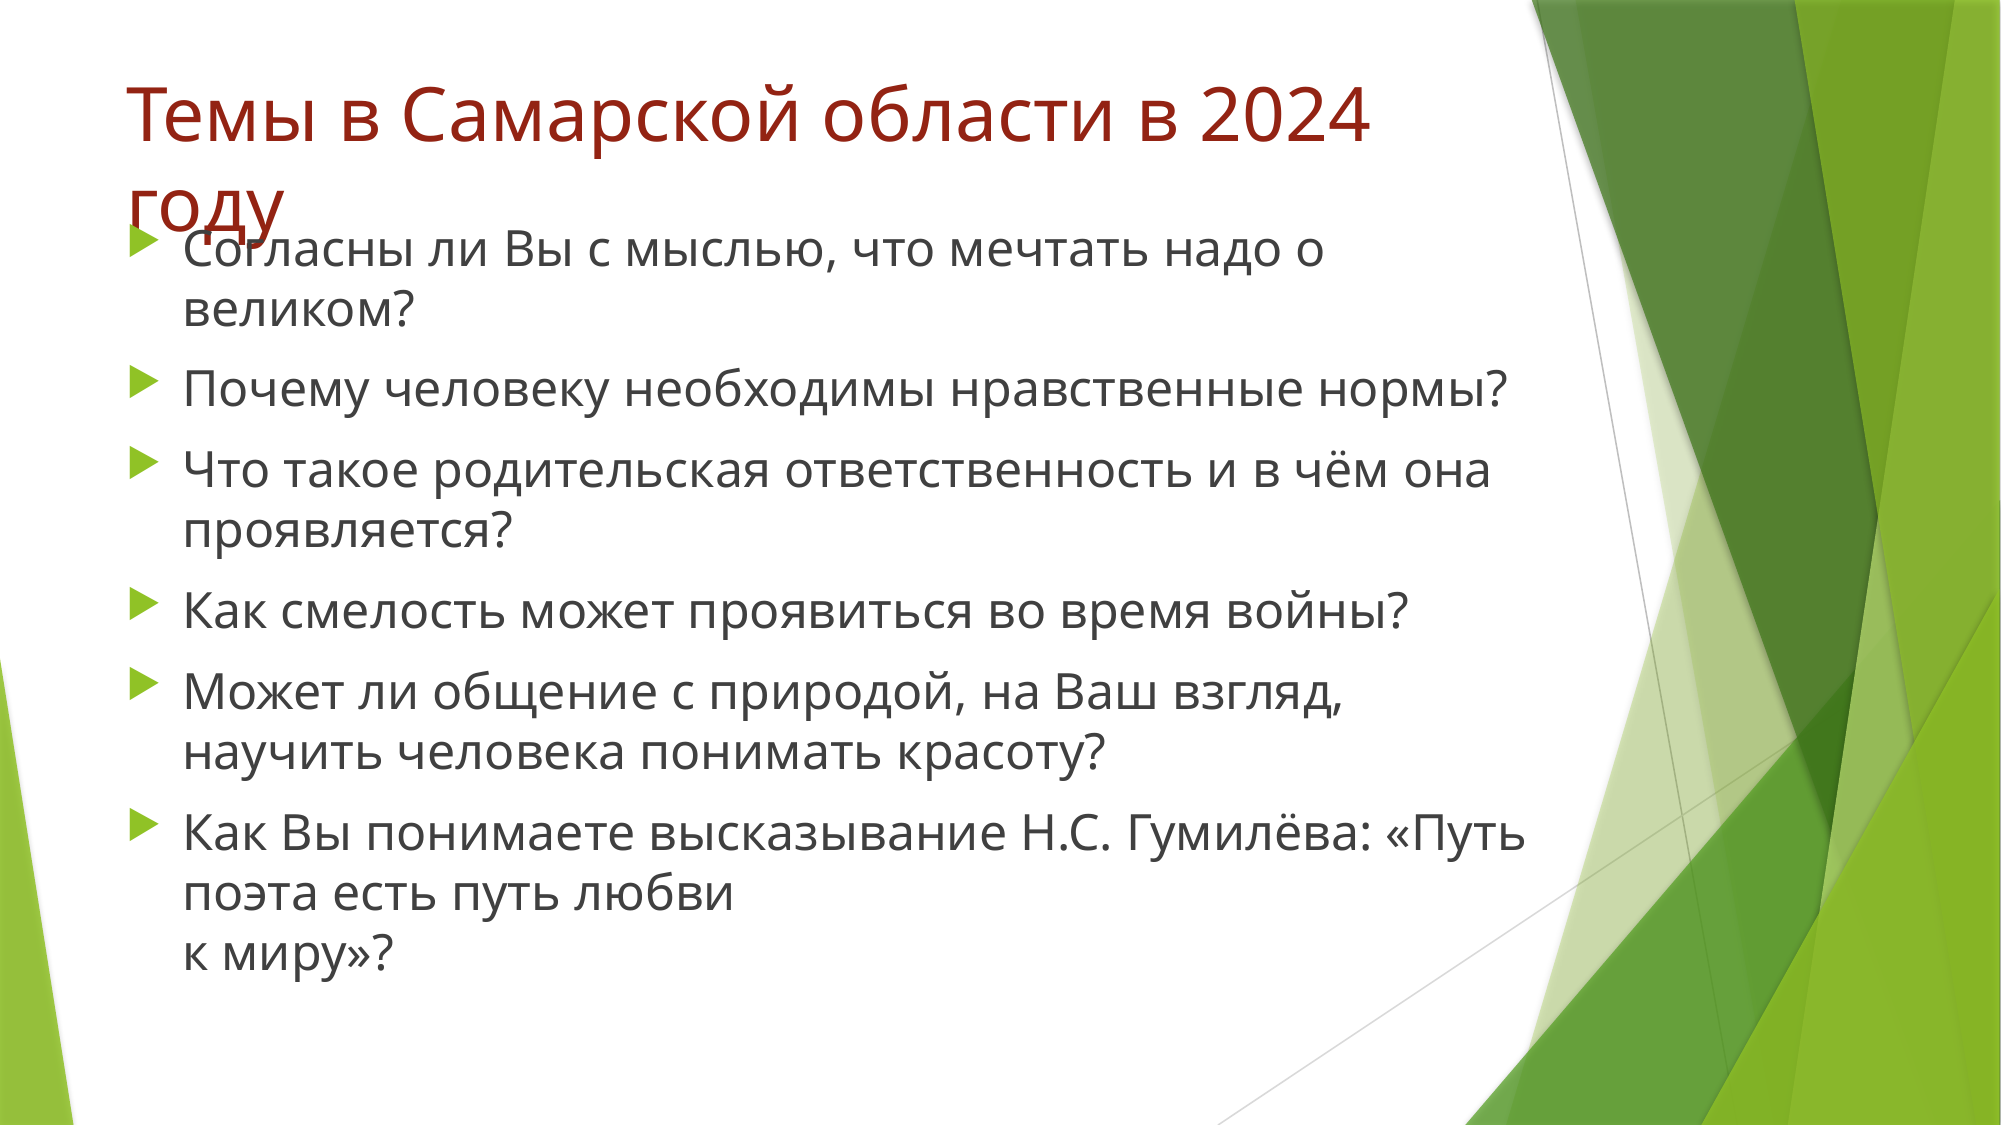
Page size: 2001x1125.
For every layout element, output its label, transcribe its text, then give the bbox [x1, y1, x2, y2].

title Темы в Самарской области в 2024 году [111, 58, 1522, 208]
list Согласны ли Вы с мыслью, что мечтать надо о великом? Почему человеку необходимы нравственные нормы? Что такое родительская ответственность и в чём она проявляется? Как смелость может проявиться во время войны? Может ли общение с природой, на Ваш взгляд, научить человека понимать красоту? Как Вы понимаете высказывание Н.С. Гумилёва: «Путь поэта есть путь любви к миру»? [111, 208, 1559, 991]
